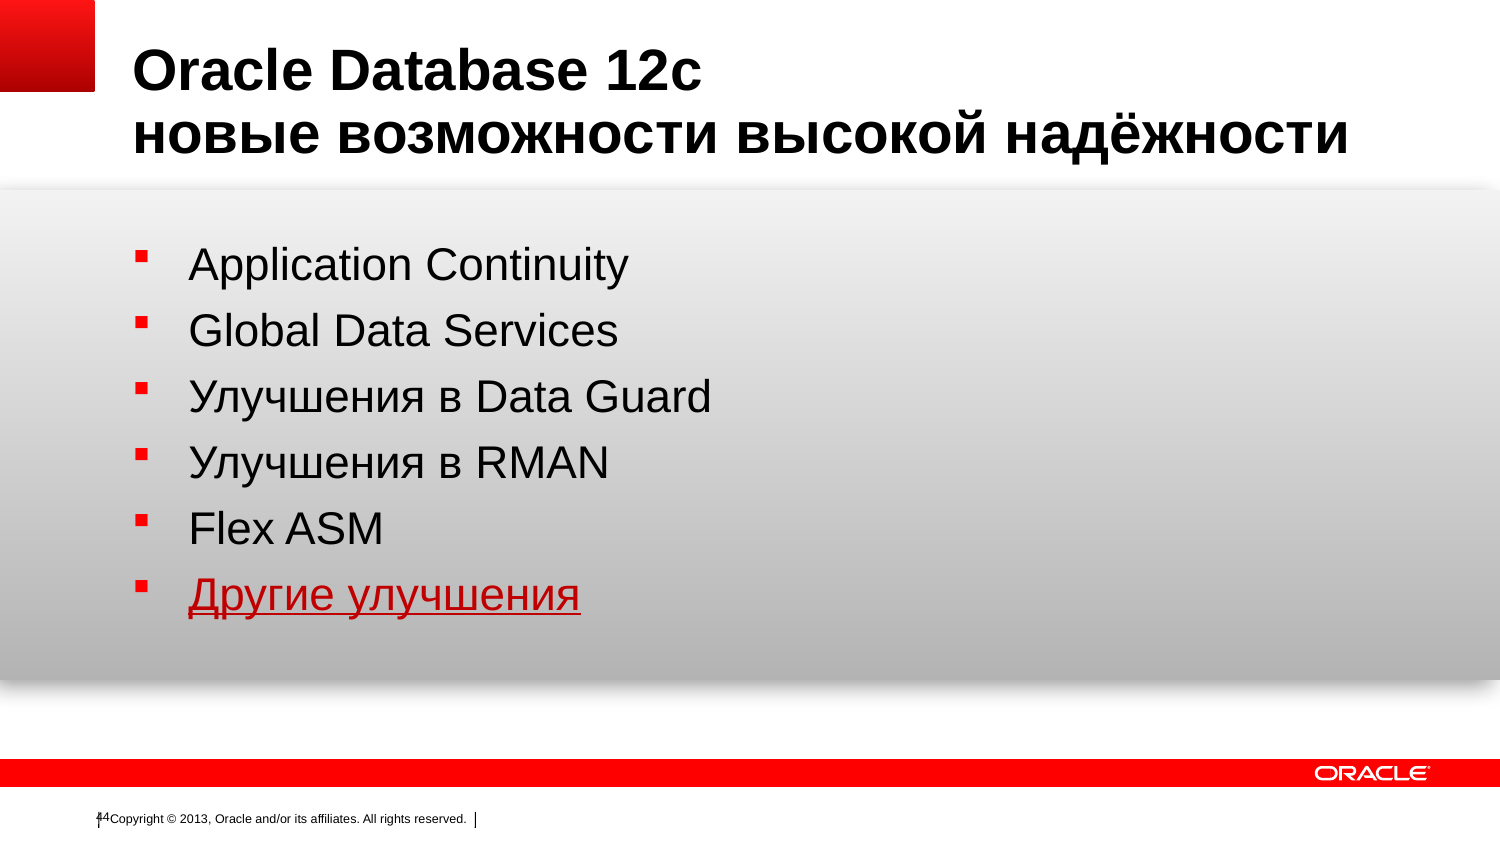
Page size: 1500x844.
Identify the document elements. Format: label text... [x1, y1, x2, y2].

title Oracle Database 12c новые возможности высокой надёжности [132, 40, 1461, 166]
picture [0, 759, 1500, 787]
list Application Continuity Global Data Services Улучшения в Data Guard Улучшения в RMAN Flex ASM Другие улучшения [132, 223, 1407, 688]
